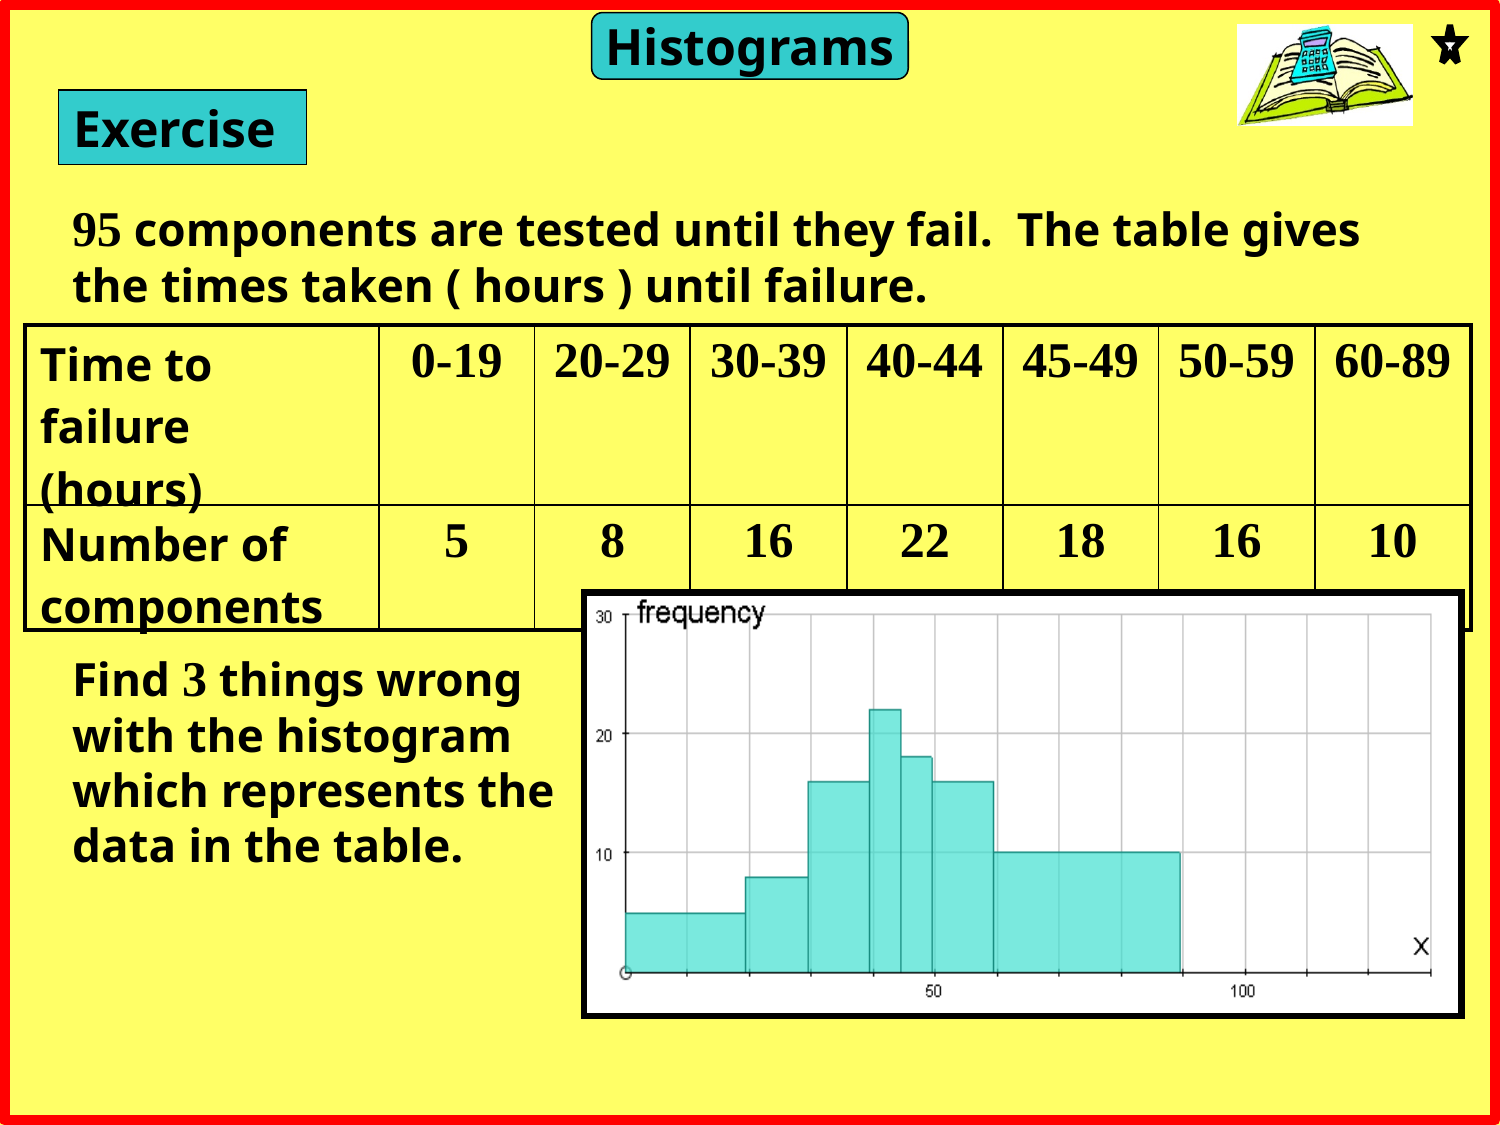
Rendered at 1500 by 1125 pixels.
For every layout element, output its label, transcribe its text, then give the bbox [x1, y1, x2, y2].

table_cell 22 [848, 506, 1002, 589]
table_cell Number of components [27, 506, 378, 628]
table_cell 5 [380, 506, 534, 628]
table_header 30-39 [691, 327, 846, 504]
table_header 40-44 [848, 327, 1002, 504]
table_cell 10 [1316, 506, 1469, 628]
table_header 45-49 [1004, 327, 1158, 504]
table_cell 8 [535, 506, 689, 628]
text_box Exercise [58, 89, 307, 165]
text_box 95 components are tested until they fail. The table gives the times taken ( hours ) until failure. [57, 189, 1443, 320]
picture [587, 595, 1459, 1013]
table_header Time to failure (hours) [27, 327, 378, 504]
table_header 60-89 [1316, 327, 1469, 504]
table_cell 16 [691, 506, 846, 589]
table_cell 16 [1159, 506, 1314, 589]
table_header 0-19 [380, 327, 534, 504]
table_cell 179.5 [1443, 55, 1457, 63]
table_header 20-29 [535, 327, 689, 504]
table_cell 18 [1004, 506, 1158, 589]
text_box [570, 8, 930, 84]
table_header 50-59 [1159, 327, 1314, 504]
text_box Find 3 things wrong with the histogram which represents the data in the table. [57, 639, 581, 879]
text_box [1437, 24, 1463, 63]
picture [1237, 24, 1413, 126]
